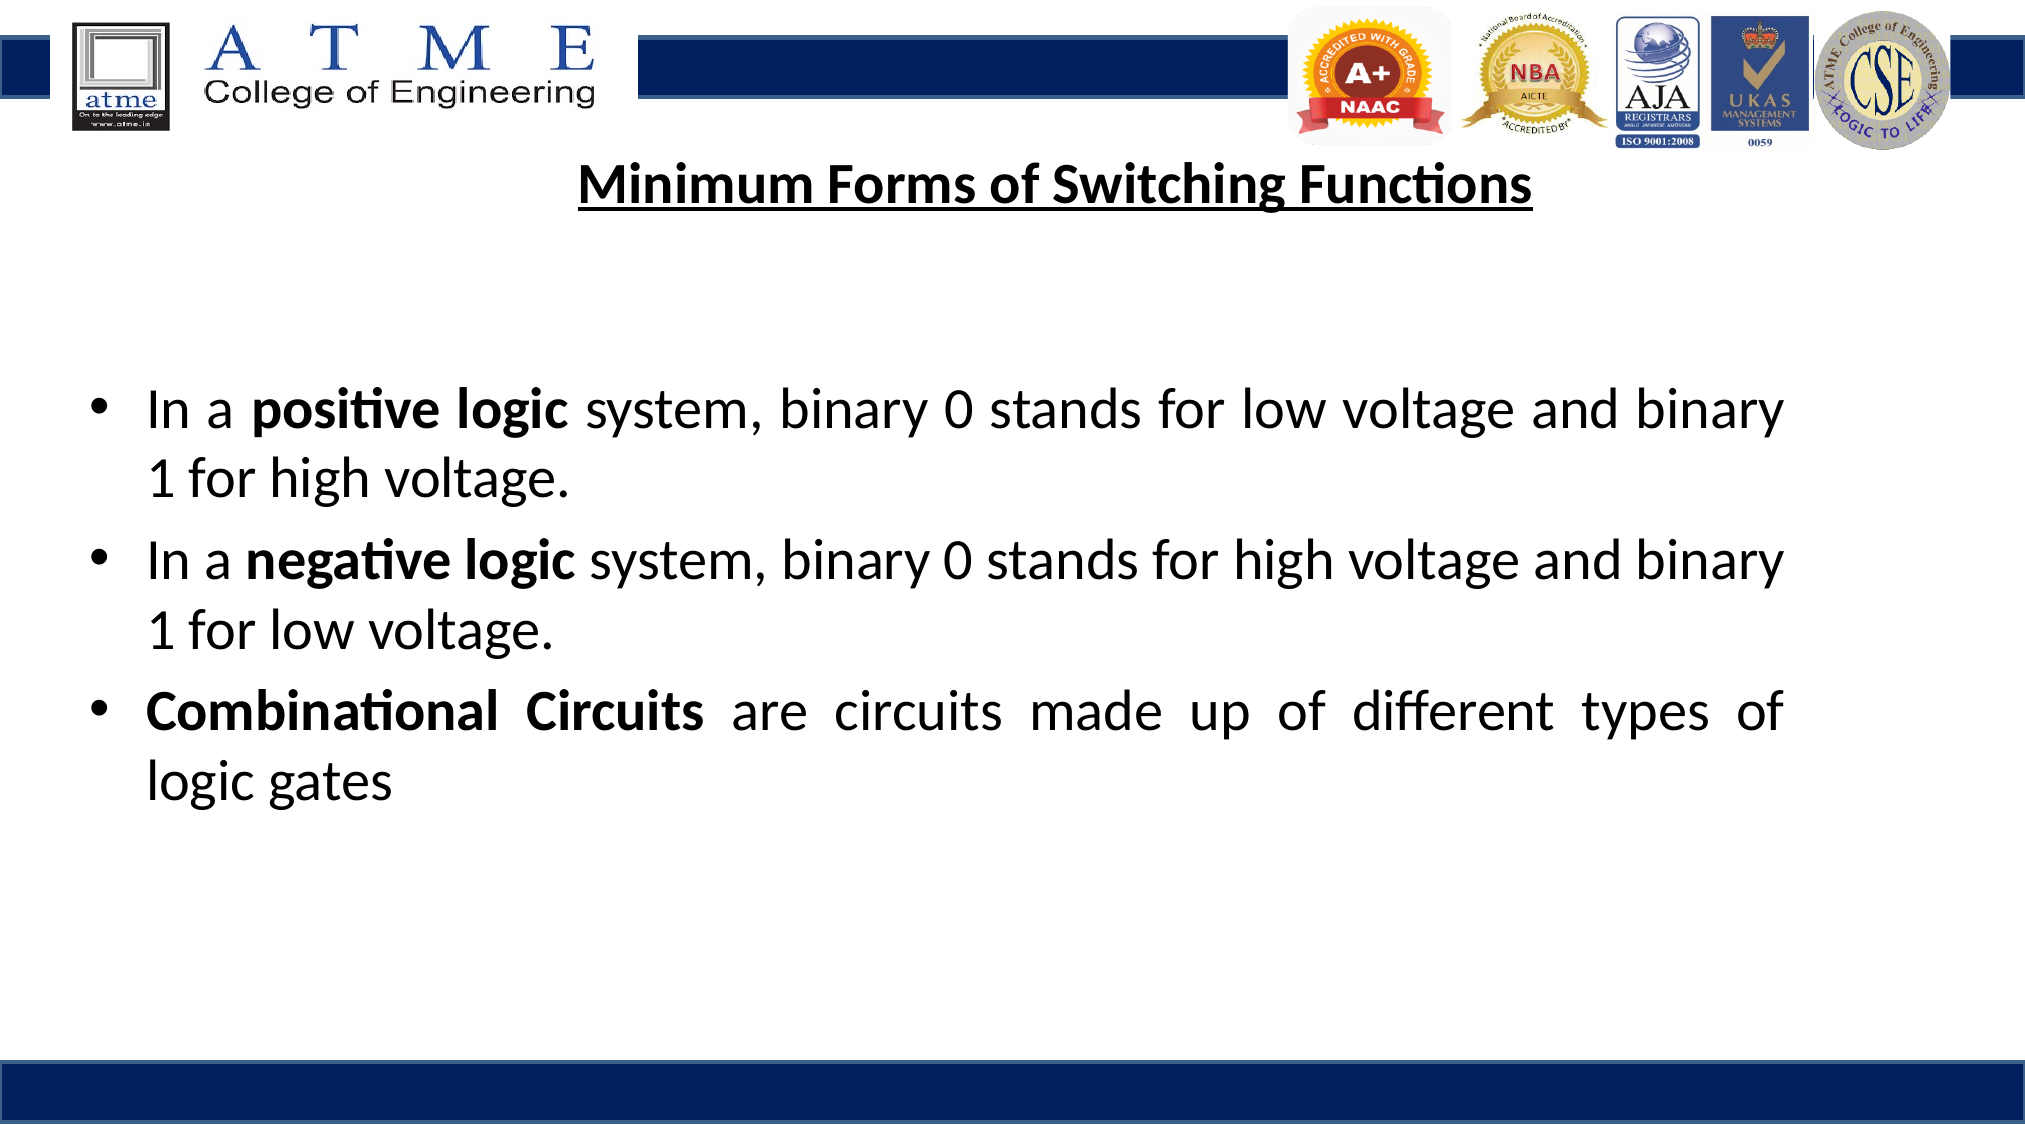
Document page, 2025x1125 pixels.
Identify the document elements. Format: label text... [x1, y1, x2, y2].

picture [50, 0, 638, 150]
list In a positive logic system, binary 0 stands for low voltage and binary 1 for high voltage. In a negative logic system, binary 0 stands for high voltage and binary 1 for low voltage. Combinational Circuits are circuits made up of different types of logic gates [75, 362, 1801, 975]
title Minimum Forms of Switching Functions [225, 137, 1886, 325]
picture [1287, 6, 1813, 137]
picture [1814, 9, 1951, 151]
